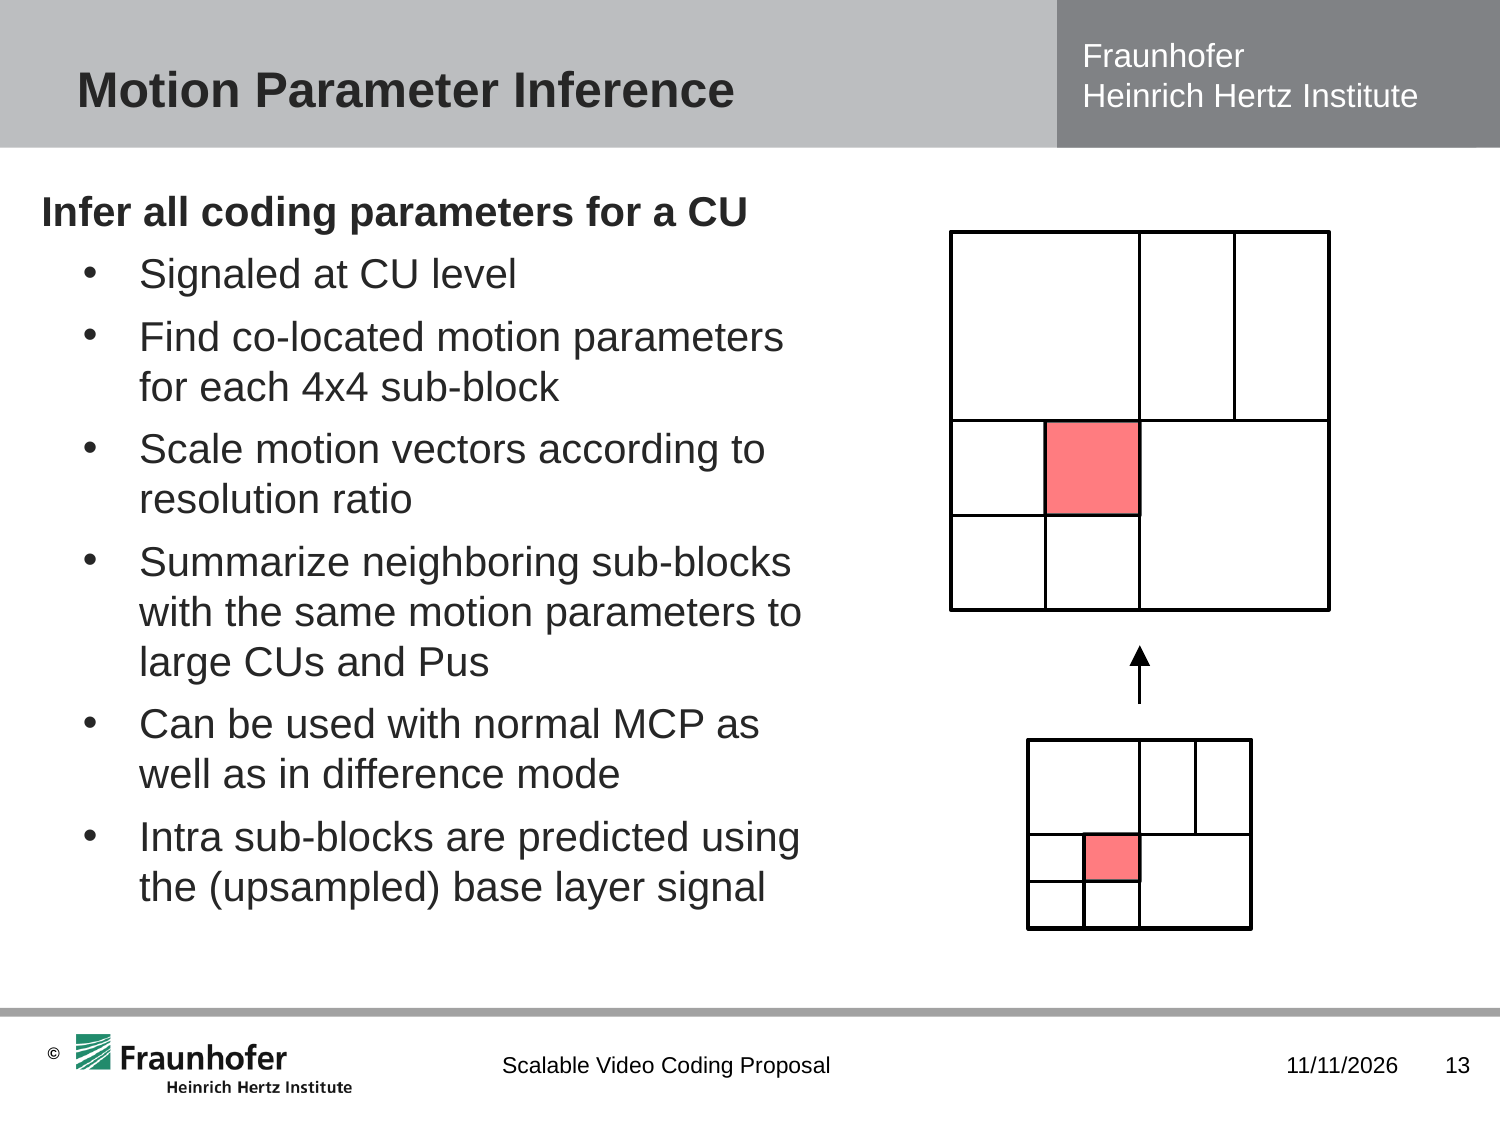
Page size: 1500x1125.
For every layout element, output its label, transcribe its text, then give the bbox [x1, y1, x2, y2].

footer Scalable Video Coding Proposal [442, 1034, 1008, 1094]
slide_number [1019, 1034, 1394, 1094]
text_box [950, 231, 1329, 610]
title Motion Parameter Inference [76, 58, 1022, 118]
list Infer all coding parameters for a CU Signaled at CU level Find co-located motion parameters for each 4x4 sub-block Scale motion vectors according to resolution ratio Summarize neighboring sub-blocks with the same motion parameters to large CUs and Pus Can be used with normal MCP as well as in difference mode Intra sub-blocks are predicted using the (upsampled) base layer signal [41, 184, 833, 965]
picture [76, 1034, 352, 1093]
slide_number 13 [1394, 1034, 1471, 1094]
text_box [1028, 739, 1252, 929]
